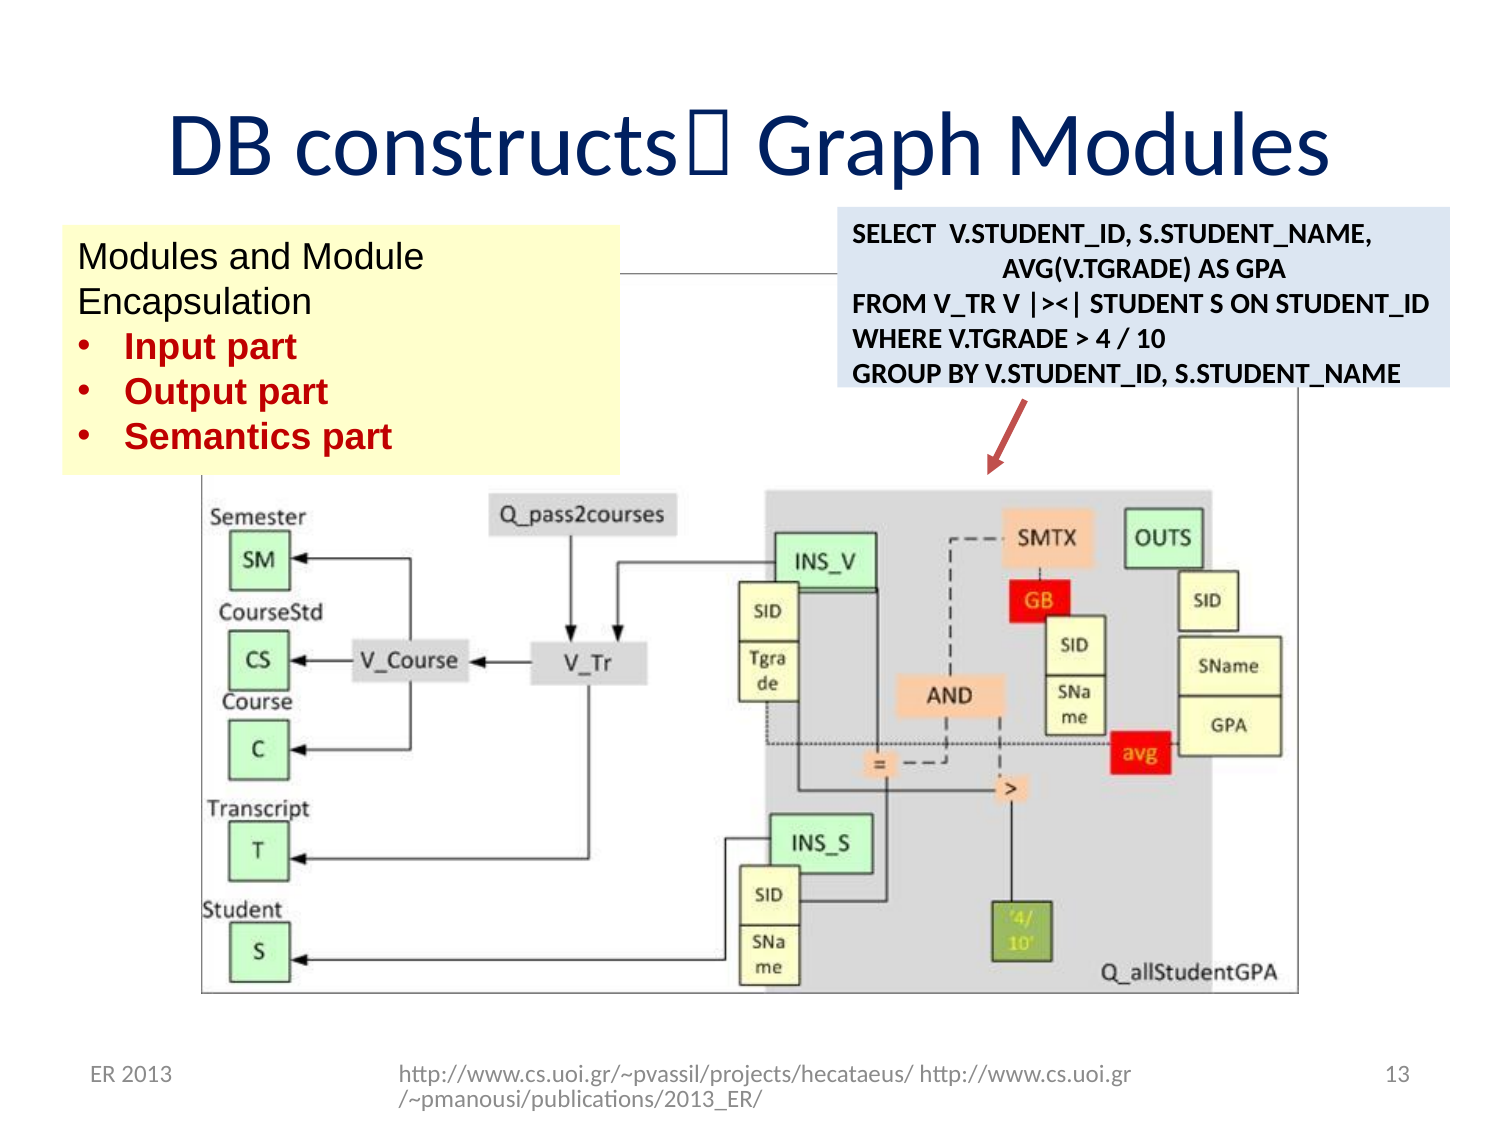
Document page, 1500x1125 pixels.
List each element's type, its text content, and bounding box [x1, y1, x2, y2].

title DB constructs Graph Modules [75, 45, 1425, 233]
footer http://www.cs.uoi.gr/~pvassil/projects/hecataeus/ http://www.cs.uoi.gr/~pmanousi/publications/2013_ER/ [383, 1042, 1074, 1103]
slide_number ER 2013 [75, 1042, 383, 1103]
slide_number 13 [1074, 1042, 1425, 1103]
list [201, 273, 1299, 995]
text_box Modules and Module Encapsulation Input part Output part Semantics part [62, 224, 620, 475]
text_box SELECT V.STUDENT_ID, S.STUDENT_NAME, AVG(V.TGRADE) AS GPA FROM V_TR V |><| STUDENT S ON STUDENT_ID WHERE V.TGRADE > 4 / 10 GROUP BY V.STUDENT_ID, S.STUDENT_NAME [837, 206, 1450, 388]
